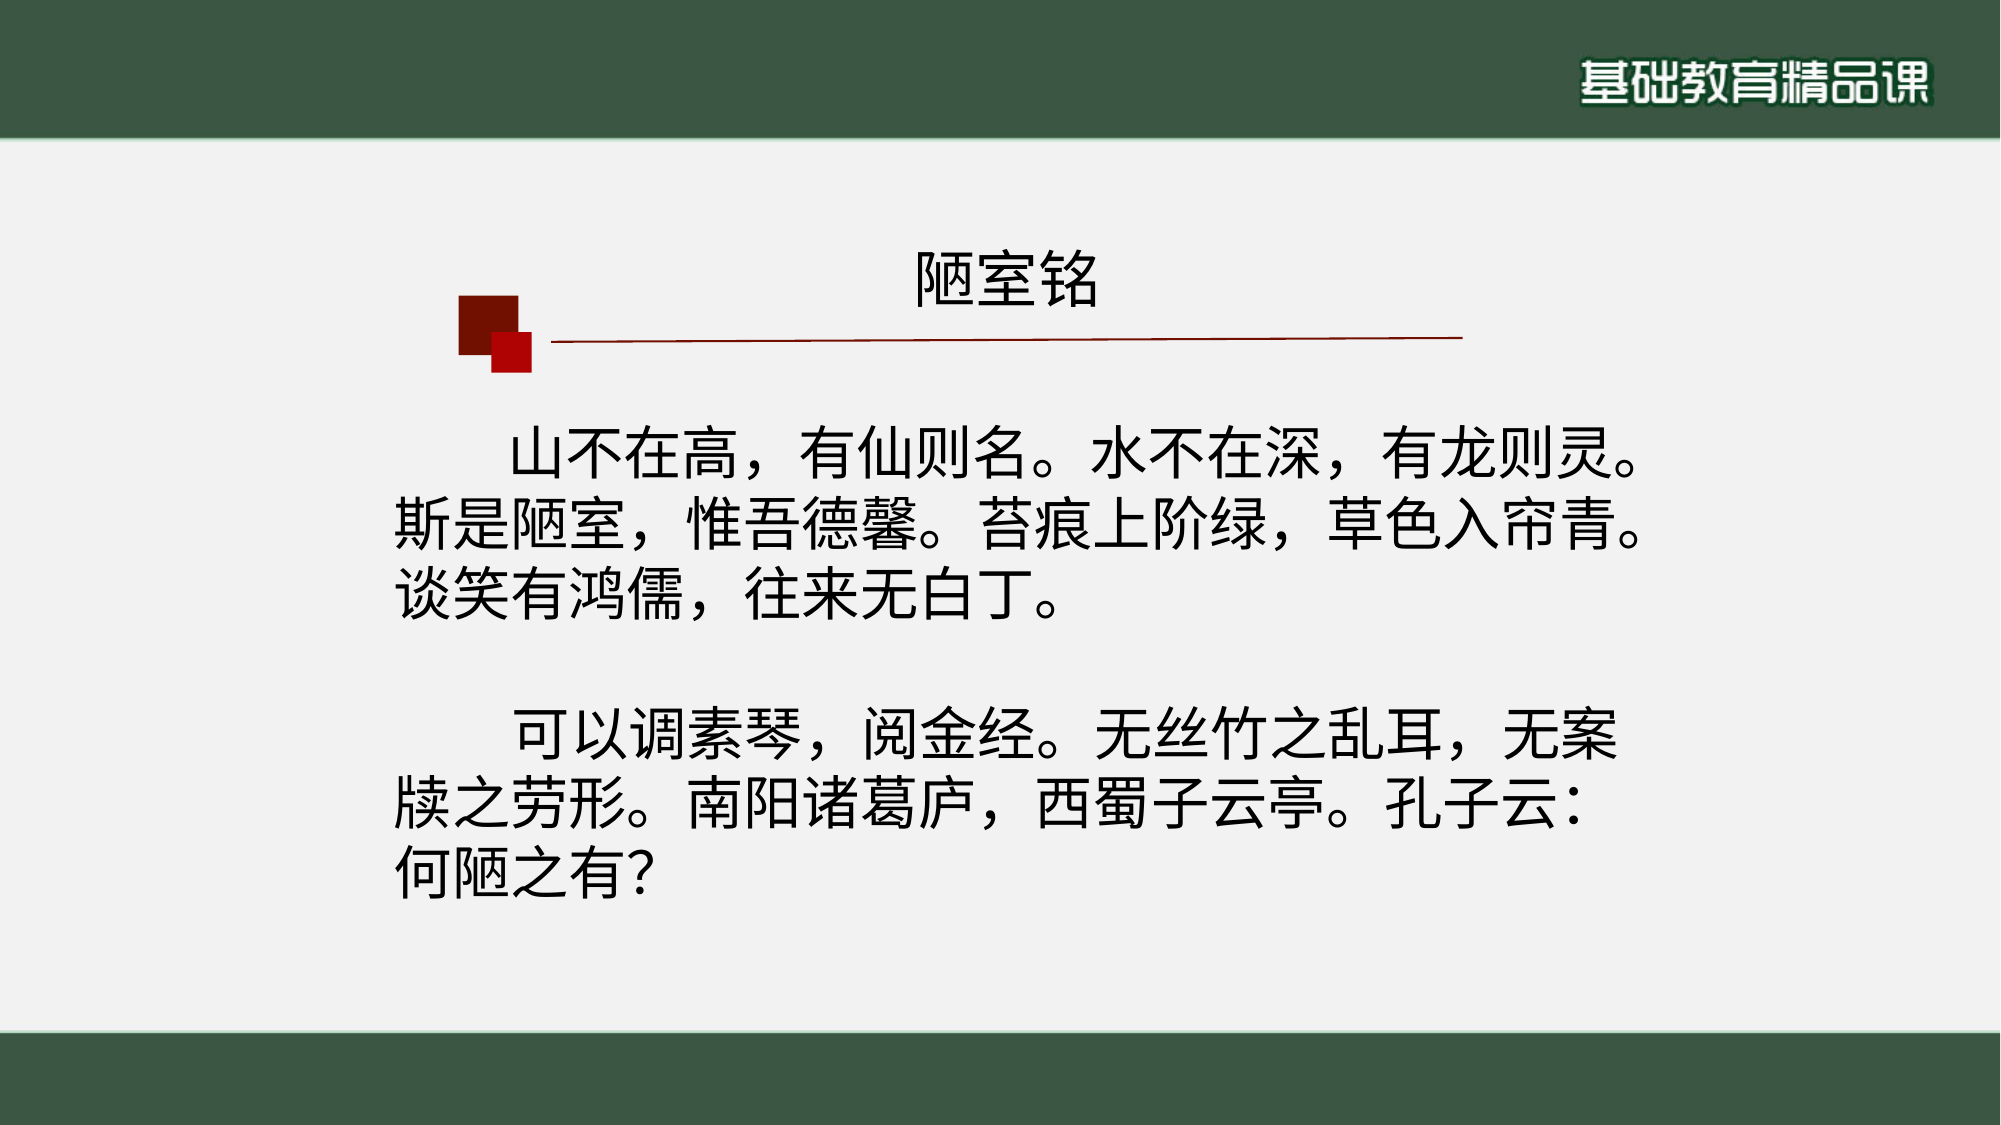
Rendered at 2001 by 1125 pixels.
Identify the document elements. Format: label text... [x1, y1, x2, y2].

picture [0, 0, 2001, 1125]
text_box 陋室铭 [551, 232, 1463, 322]
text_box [551, 337, 1463, 342]
text_box 山不在高，有仙则名。水不在深，有龙则灵。斯是陋室，惟吾德馨。苔痕上阶绿，草色入帘青。谈笑有鸿儒，往来无白丁。 可以调素琴，阅金经。无丝竹之乱耳，无案牍之劳形。南阳诸葛庐，西蜀子云亭。孔子云：何陋之有？ [379, 409, 1635, 914]
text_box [458, 295, 532, 373]
